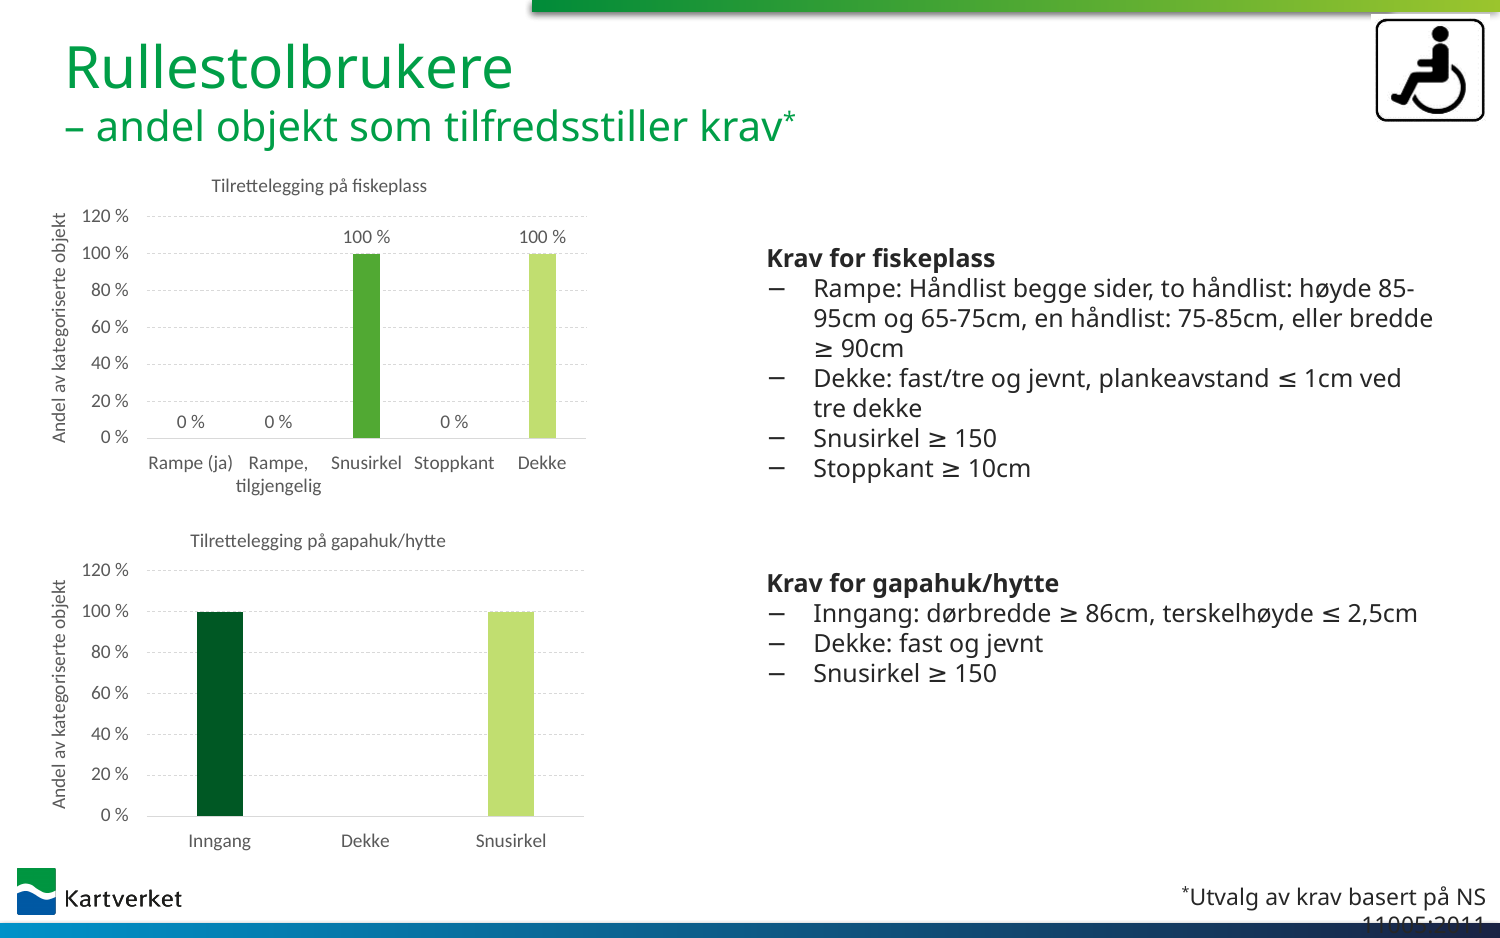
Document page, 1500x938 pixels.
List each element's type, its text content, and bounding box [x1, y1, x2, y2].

text_box Krav for fiskeplass Rampe: Håndlist begge sider, to håndlist: høyde 85-95cm og 65-75cm, en håndlist: 75-85cm, eller bredde ≥ 90cm Dekke: fast/tre og jevnt, plankeavstand ≤ 1cm ved tre dekke Snusirkel ≥ 150 Stoppkant ≥ 10cm [751, 235, 1452, 490]
text_box Krav for gapahuk/hytte Inngang: dørbredde ≥ 86cm, terskelhøyde ≤ 2,5cm Dekke: fast og jevnt Snusirkel ≥ 150 [751, 560, 1452, 695]
picture [41, 520, 596, 859]
picture [41, 166, 598, 505]
picture [1371, 13, 1491, 127]
text_box *Utvalg av krav basert på NS 11005:2011 [1068, 873, 1500, 938]
text_box Rullestolbrukere – andel objekt som tilfredsstiller krav* [49, 29, 1431, 158]
